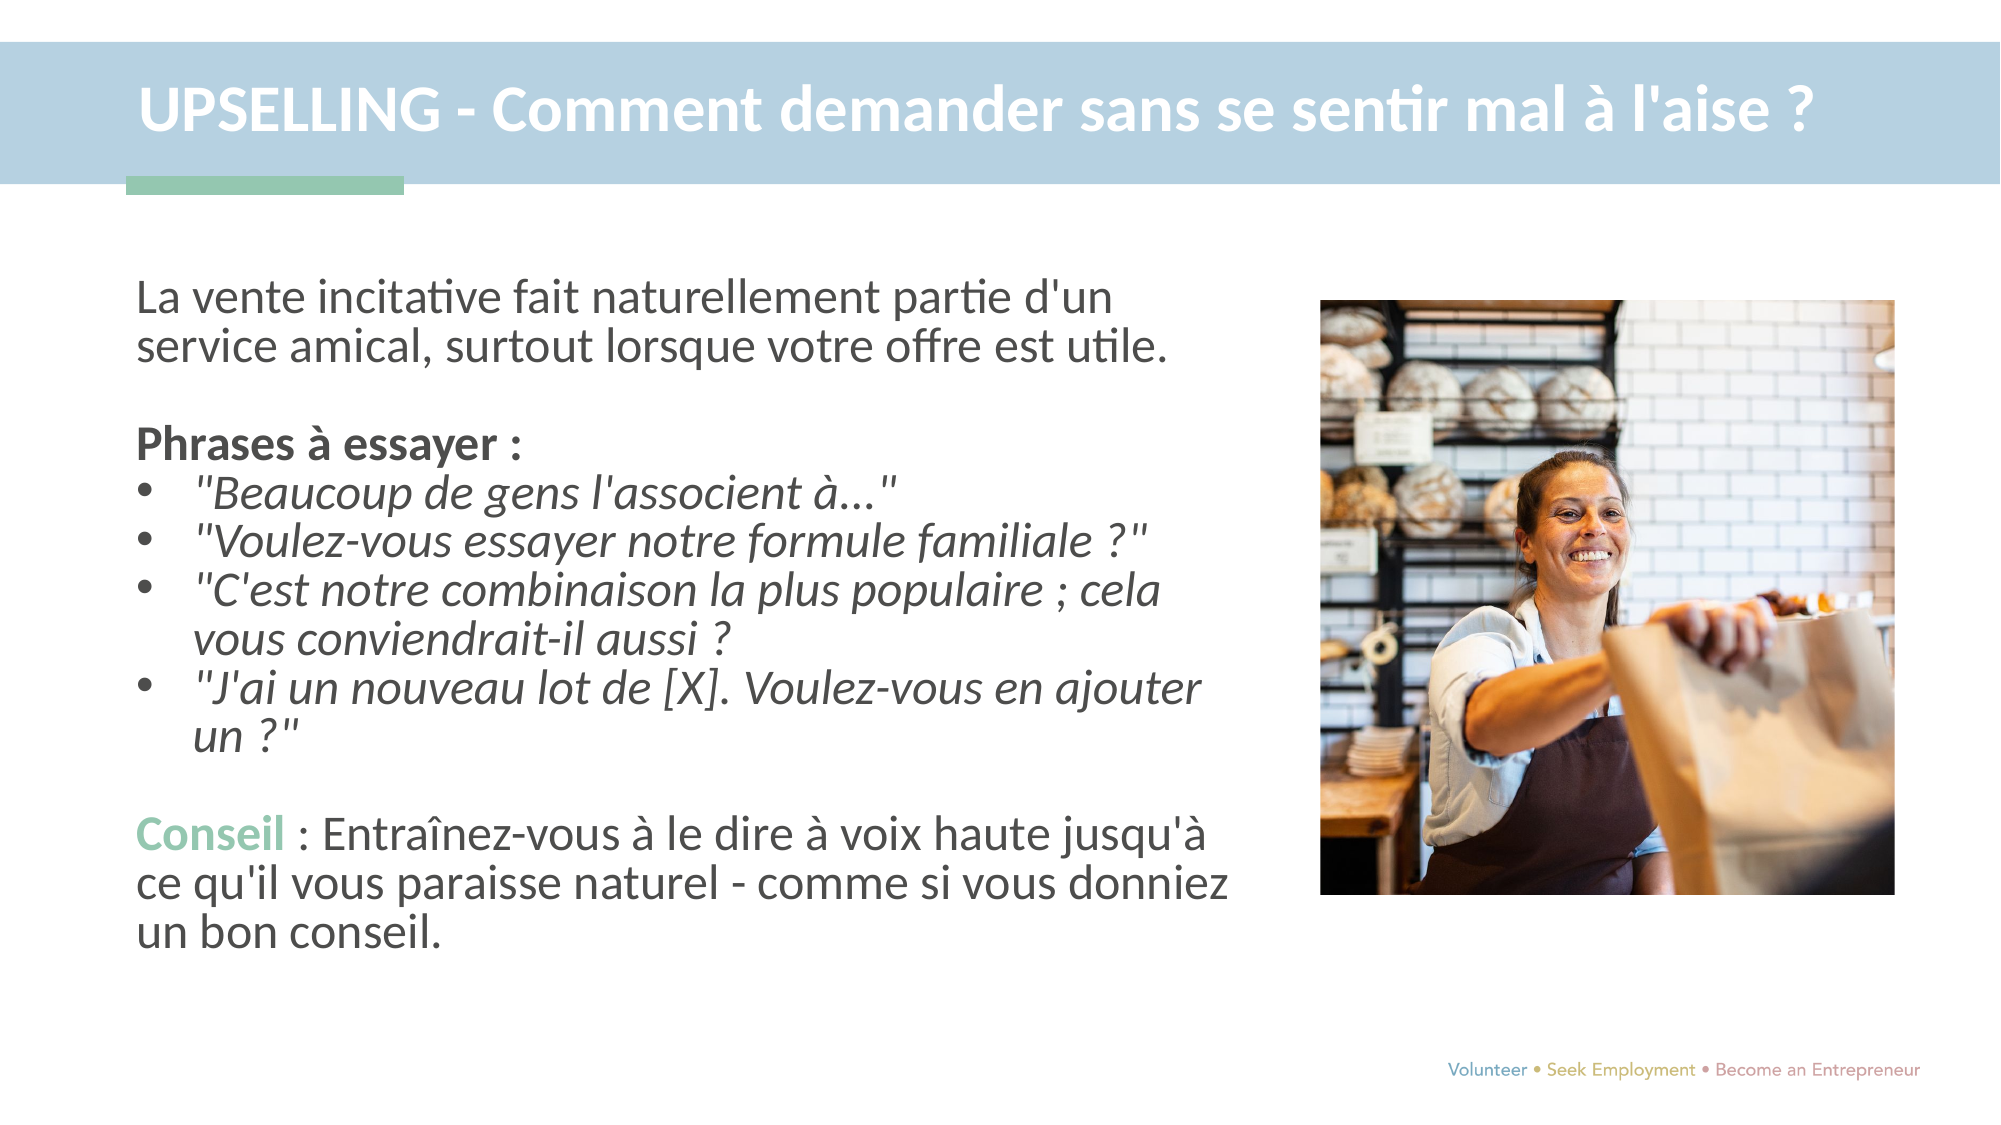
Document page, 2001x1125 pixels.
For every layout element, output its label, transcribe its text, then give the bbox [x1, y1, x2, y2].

picture [1418, 1046, 1971, 1103]
list UPSELLING - Comment demander sans se sentir mal à l'aise ? [123, 51, 1913, 170]
picture [1320, 300, 1895, 895]
list La vente incitative fait naturellement partie d'un service amical, surtout lorsque votre offre est utile. Phrases à essayer : "Beaucoup de gens l'associent à..." "Voulez-vous essayer notre formule familiale ?" "C'est notre combinaison la plus populaire ; cela vous conviendrait-il aussi ? "J'ai un nouveau lot de [X]. Voulez-vous en ajouter un ?" Conseil : Entraînez-vous à le dire à voix haute jusqu'à ce qu'il vous paraisse naturel - comme si vous donniez un bon conseil. [121, 267, 1259, 1005]
